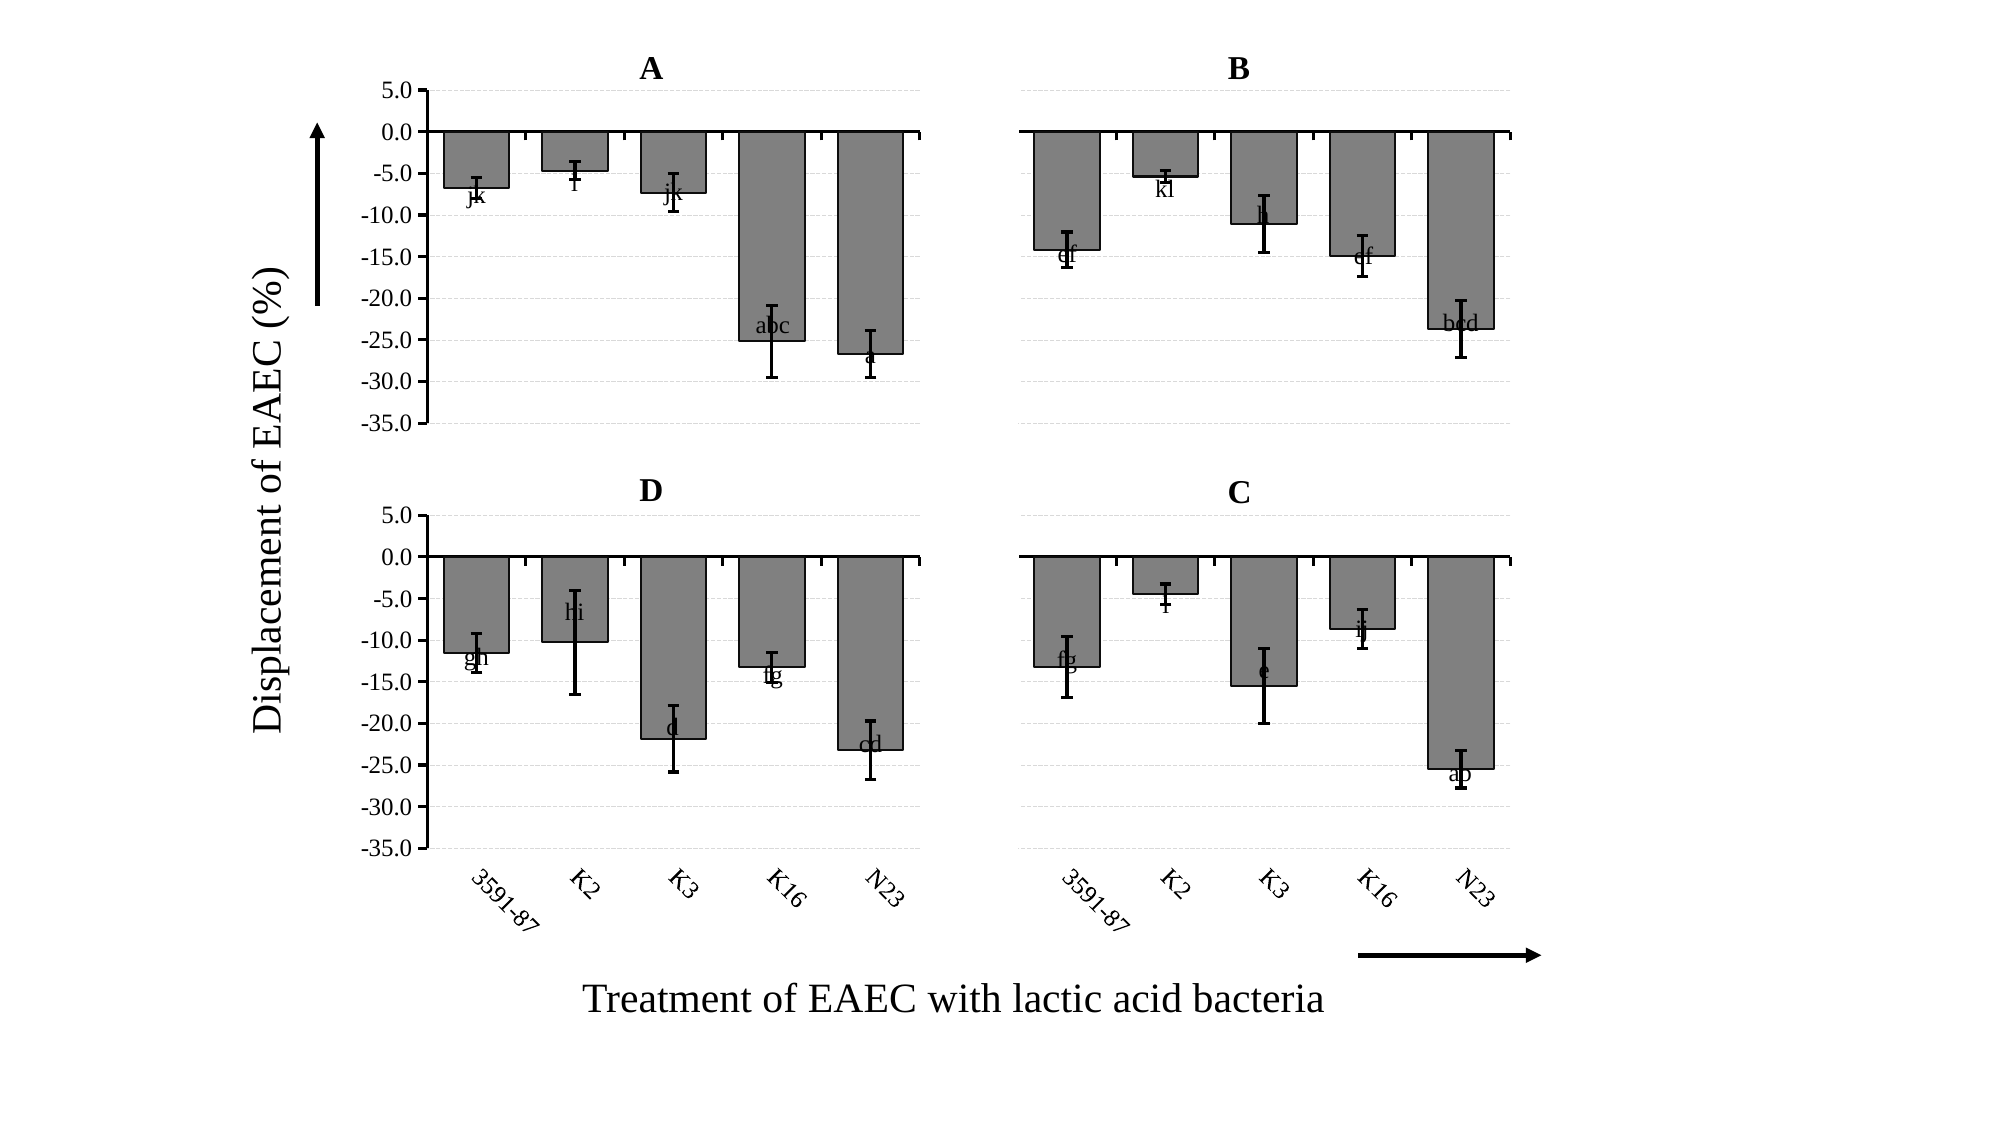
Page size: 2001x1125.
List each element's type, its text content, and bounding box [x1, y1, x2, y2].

chart [354, 76, 1536, 975]
text_box Displacement of EAEC (%) [231, 257, 313, 744]
text_box Treatment of EAEC with lactic acid bacteria [567, 975, 1340, 1029]
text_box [633, 45, 1258, 510]
